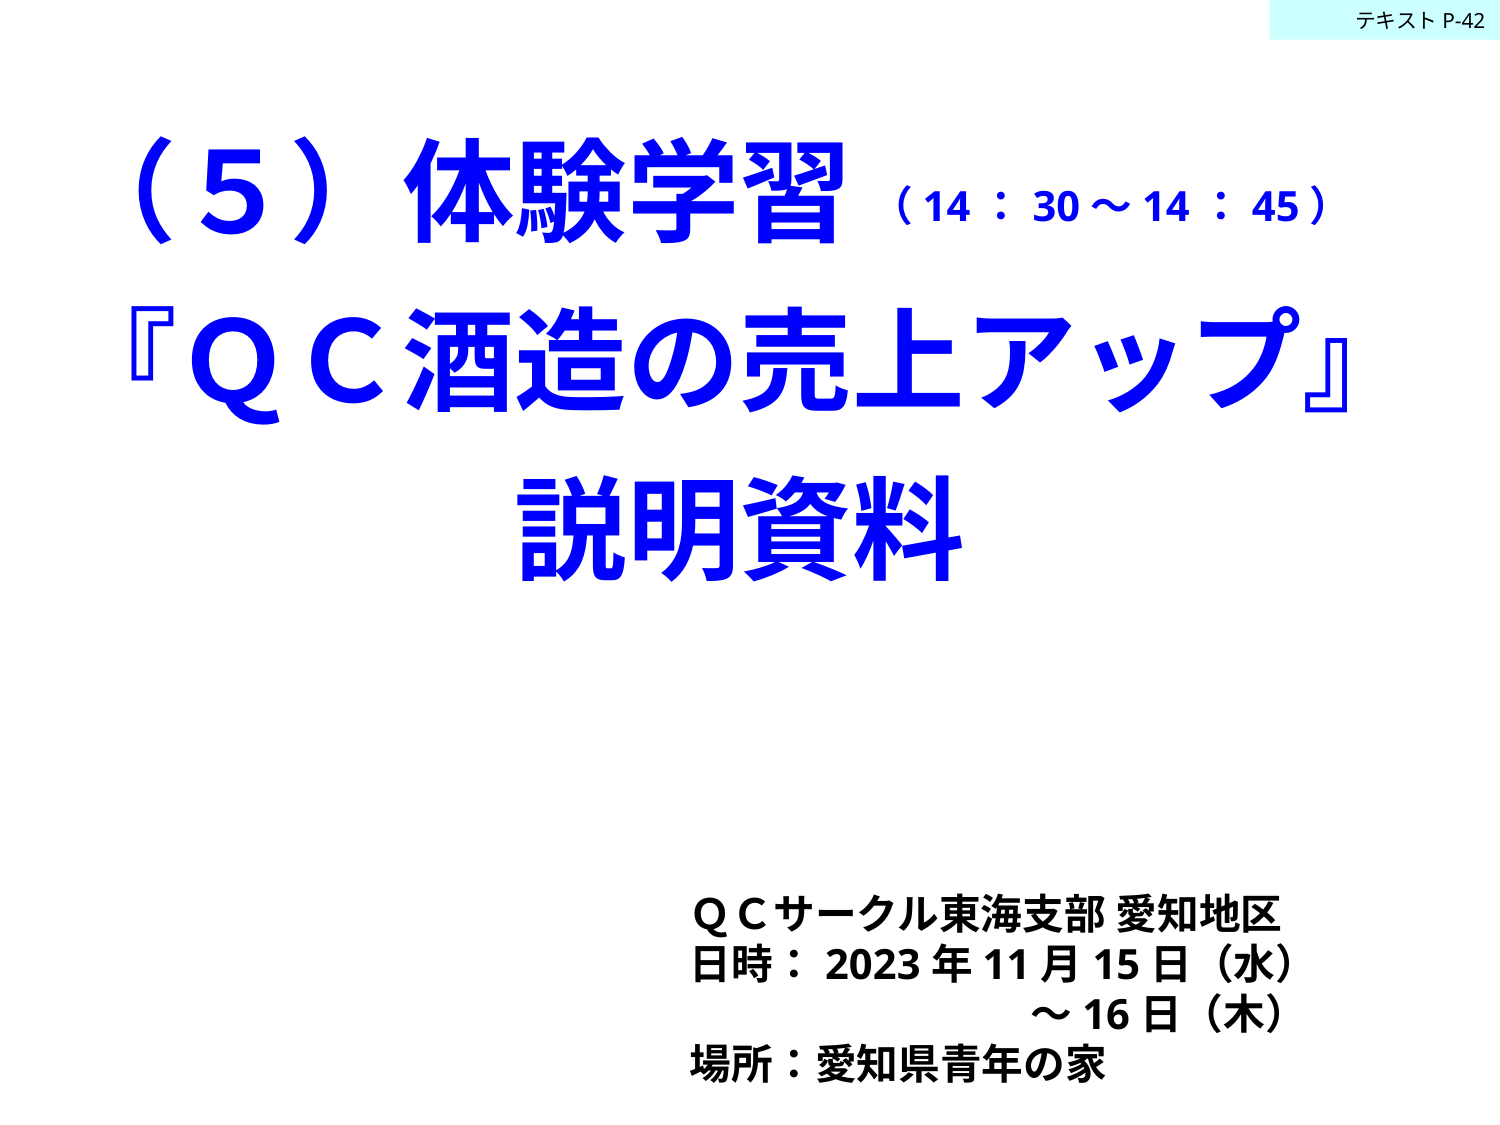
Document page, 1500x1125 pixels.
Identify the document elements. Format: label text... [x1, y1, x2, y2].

text_box テキストP-42 [1269, 0, 1500, 40]
text_box ＱＣサークル東海支部 愛知地区 日時：2023年11月15日（水） ～16日（木） 場所：愛知県青年の家 [675, 880, 1463, 1095]
text_box （14：30～14：45） [856, 172, 1412, 238]
text_box （５）体験学習 『ＱＣ酒造の売上アップ』 説明資料 [50, 113, 1500, 601]
